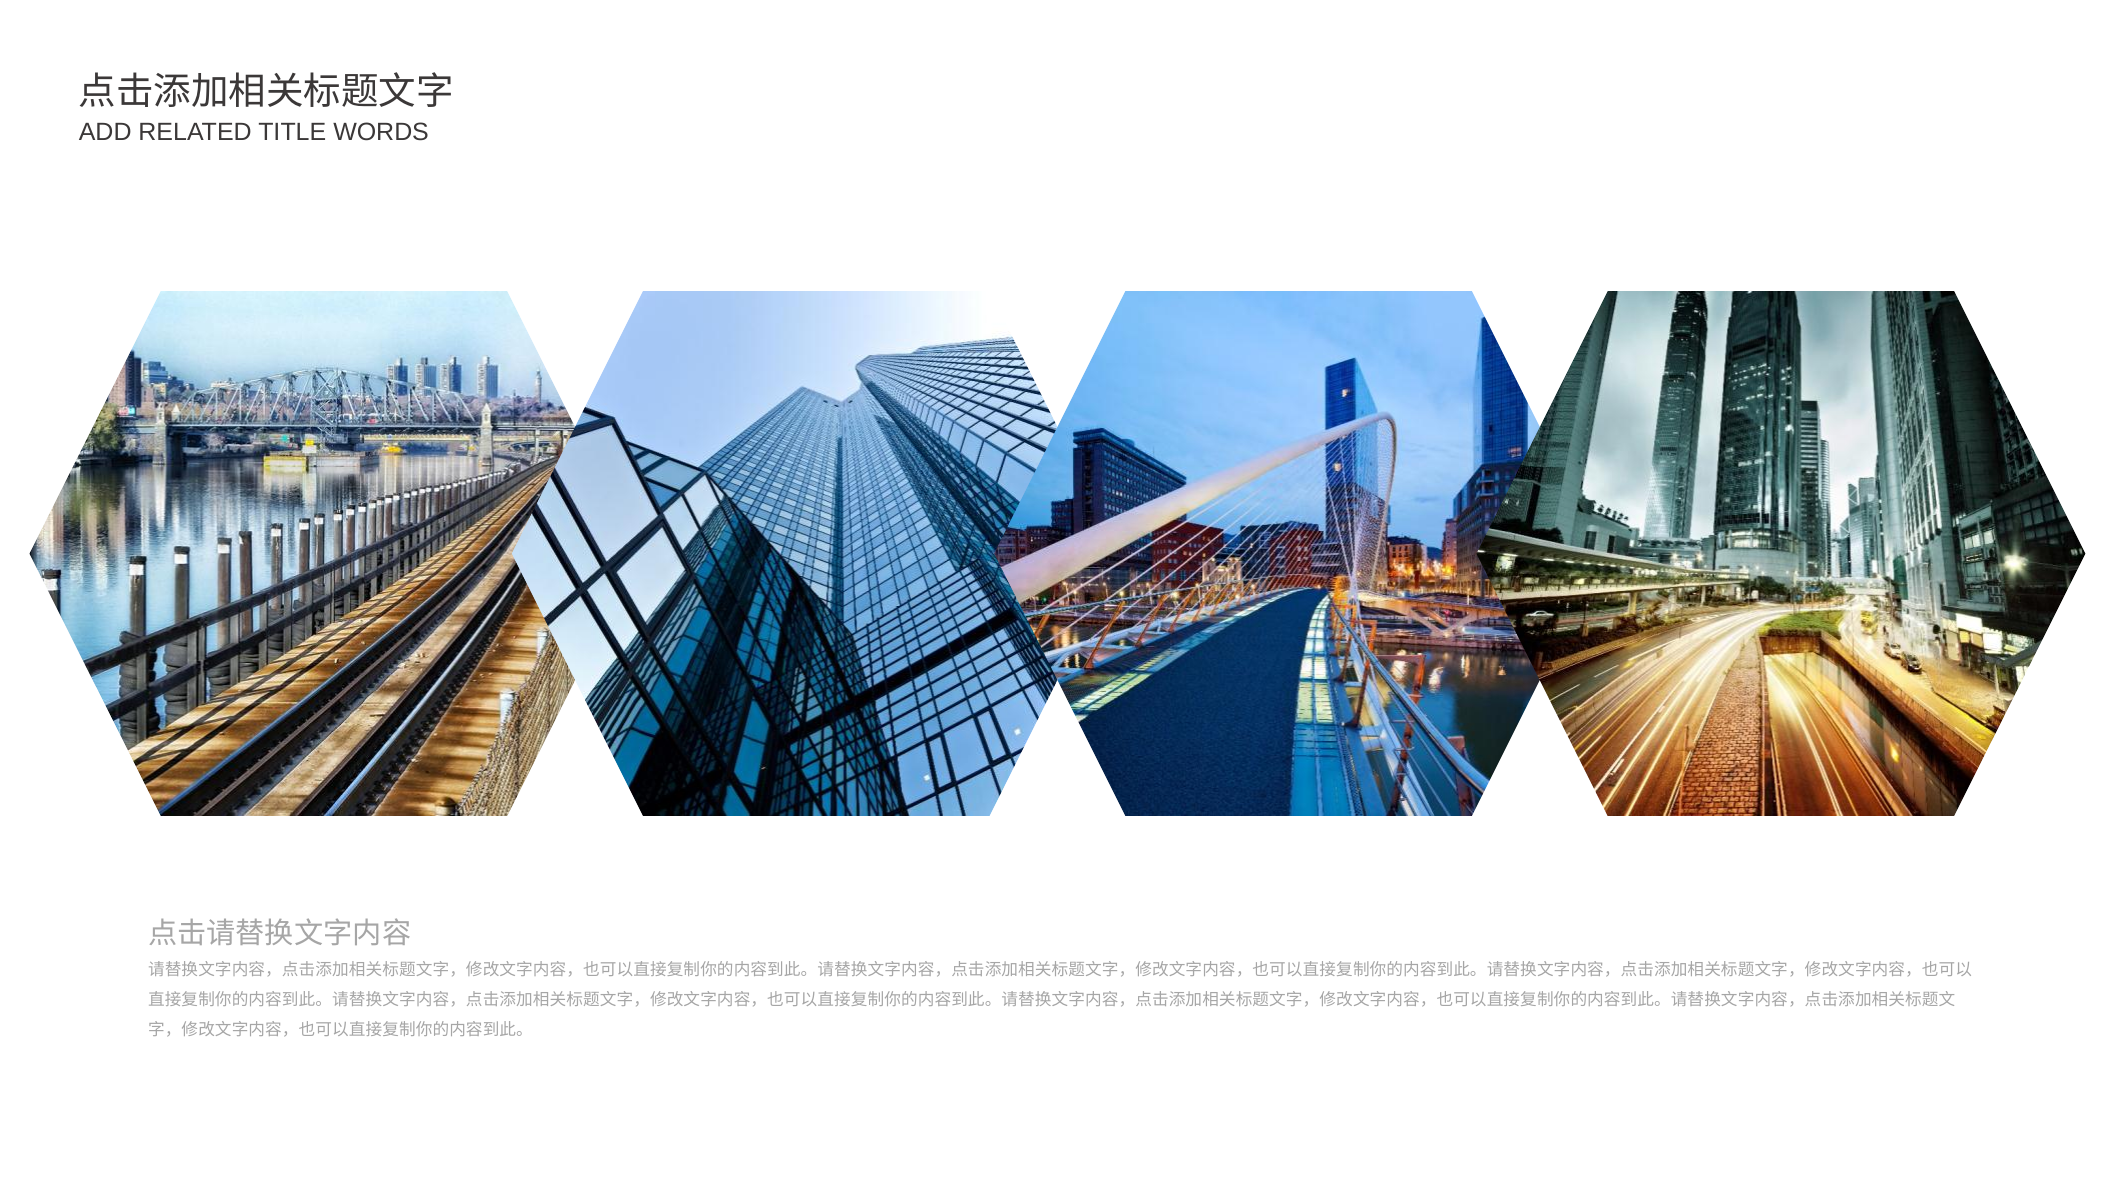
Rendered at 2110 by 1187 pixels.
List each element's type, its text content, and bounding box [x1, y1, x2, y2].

text_box [993, 290, 1540, 817]
text_box 点击添加相关标题文字 [62, 59, 470, 121]
text_box [510, 290, 1057, 817]
text_box [28, 290, 575, 817]
text_box 点击请替换文字内容 请替换文字内容，点击添加相关标题文字，修改文字内容，也可以直接复制你的内容到此。请替换文字内容，点击添加相关标题文字，修改文字内容，也可以直接复制你的内容到此。请替换文字内容，点击添加相关标题文字，修改文字内容，也可以直接复制你的内容到此。请替换文字内容，点击添加相关标题文字，修改文字内容，也可以直接复制你的内容到此。请替换文字内容，点击添加相关标题文字，修改文字内容，也可以直接复制你的内容到此。请替换文字内容，点击添加相关标题文字，修改文字内容，也可以直接复制你的内容到此。 [133, 889, 1993, 1047]
text_box [1475, 290, 2087, 817]
text_box ADD RELATED TITLE WORDS [62, 107, 446, 154]
